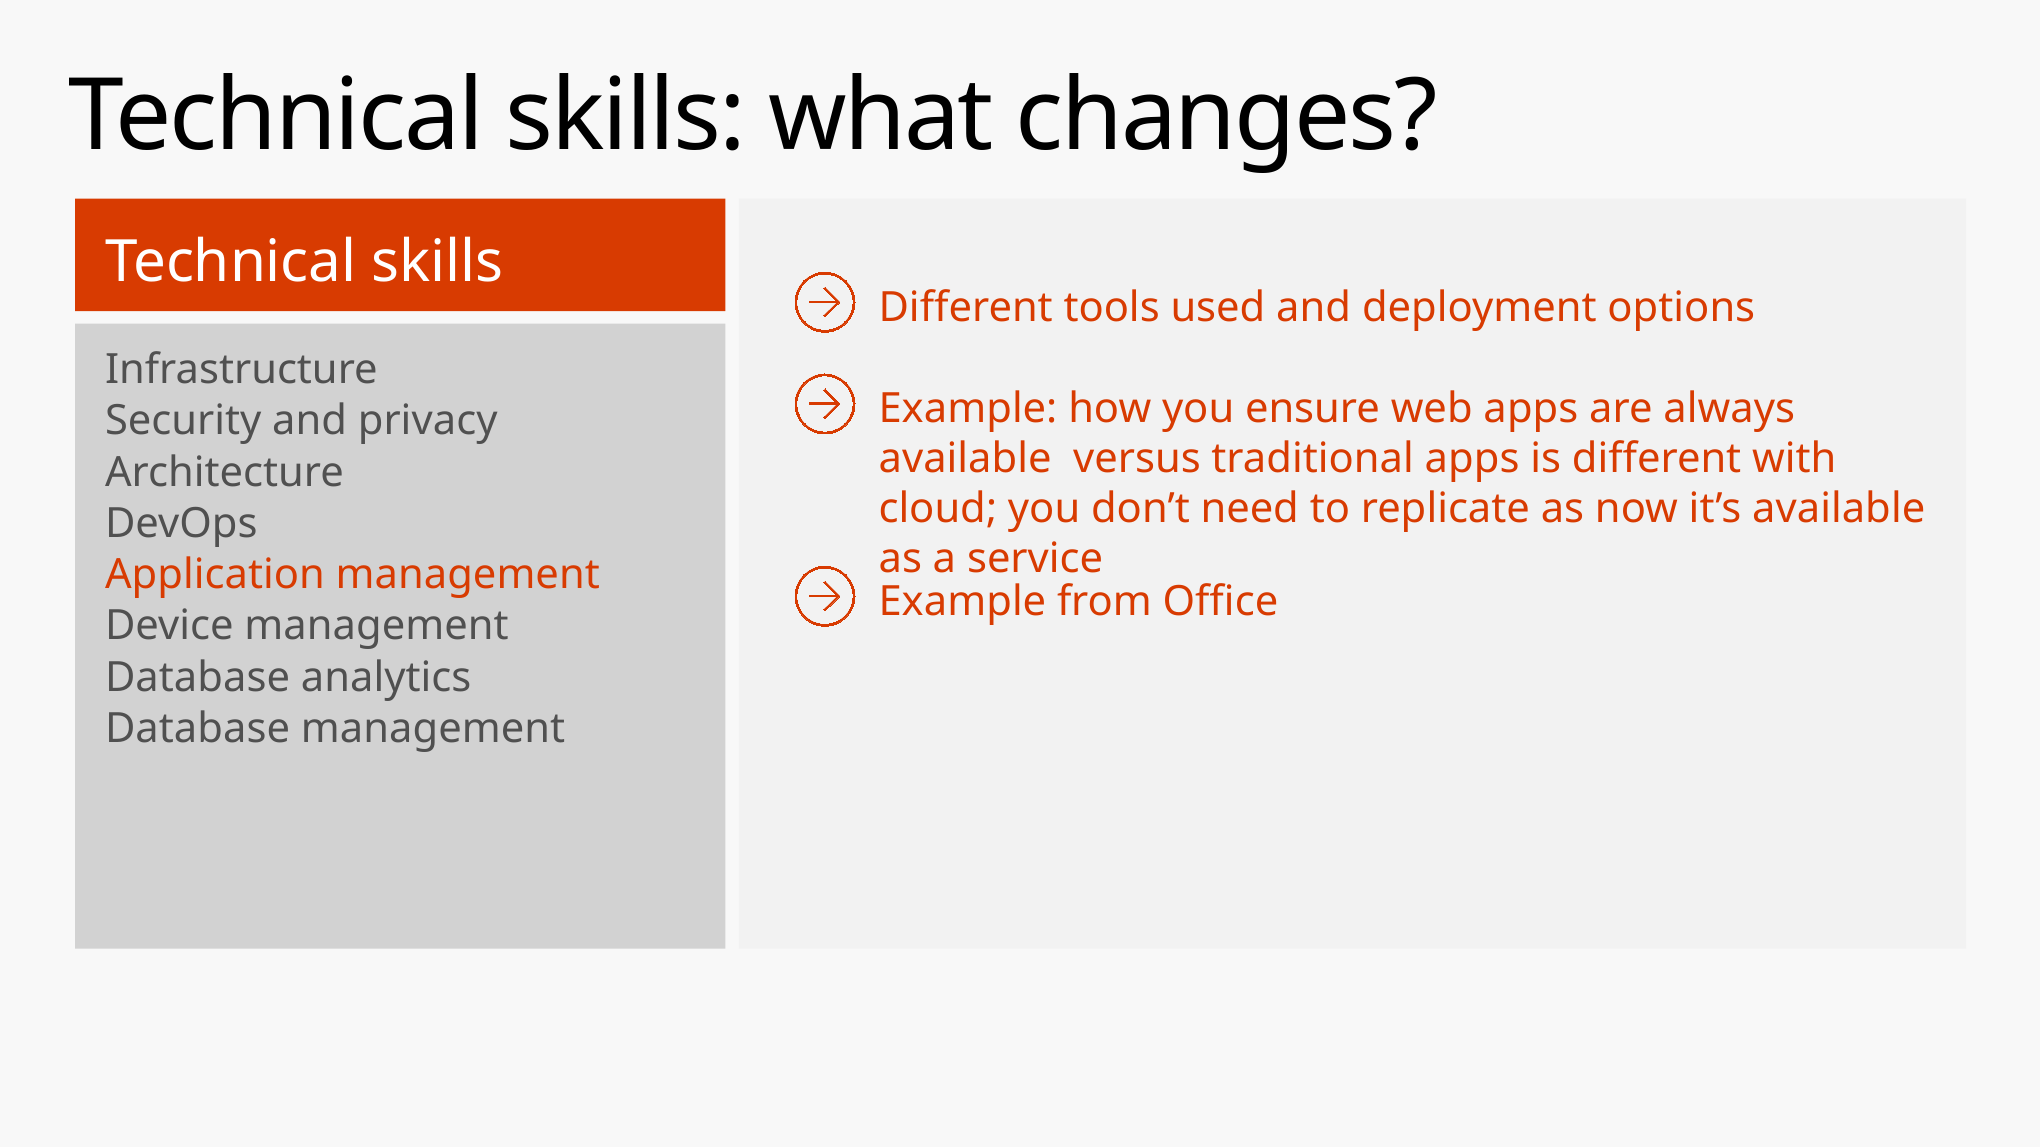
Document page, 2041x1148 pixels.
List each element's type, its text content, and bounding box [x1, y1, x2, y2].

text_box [794, 356, 1967, 549]
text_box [794, 254, 1967, 355]
text_box [738, 198, 1967, 949]
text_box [74, 198, 726, 949]
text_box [794, 549, 1967, 649]
title Technical skills: what changes? [45, 48, 1996, 199]
